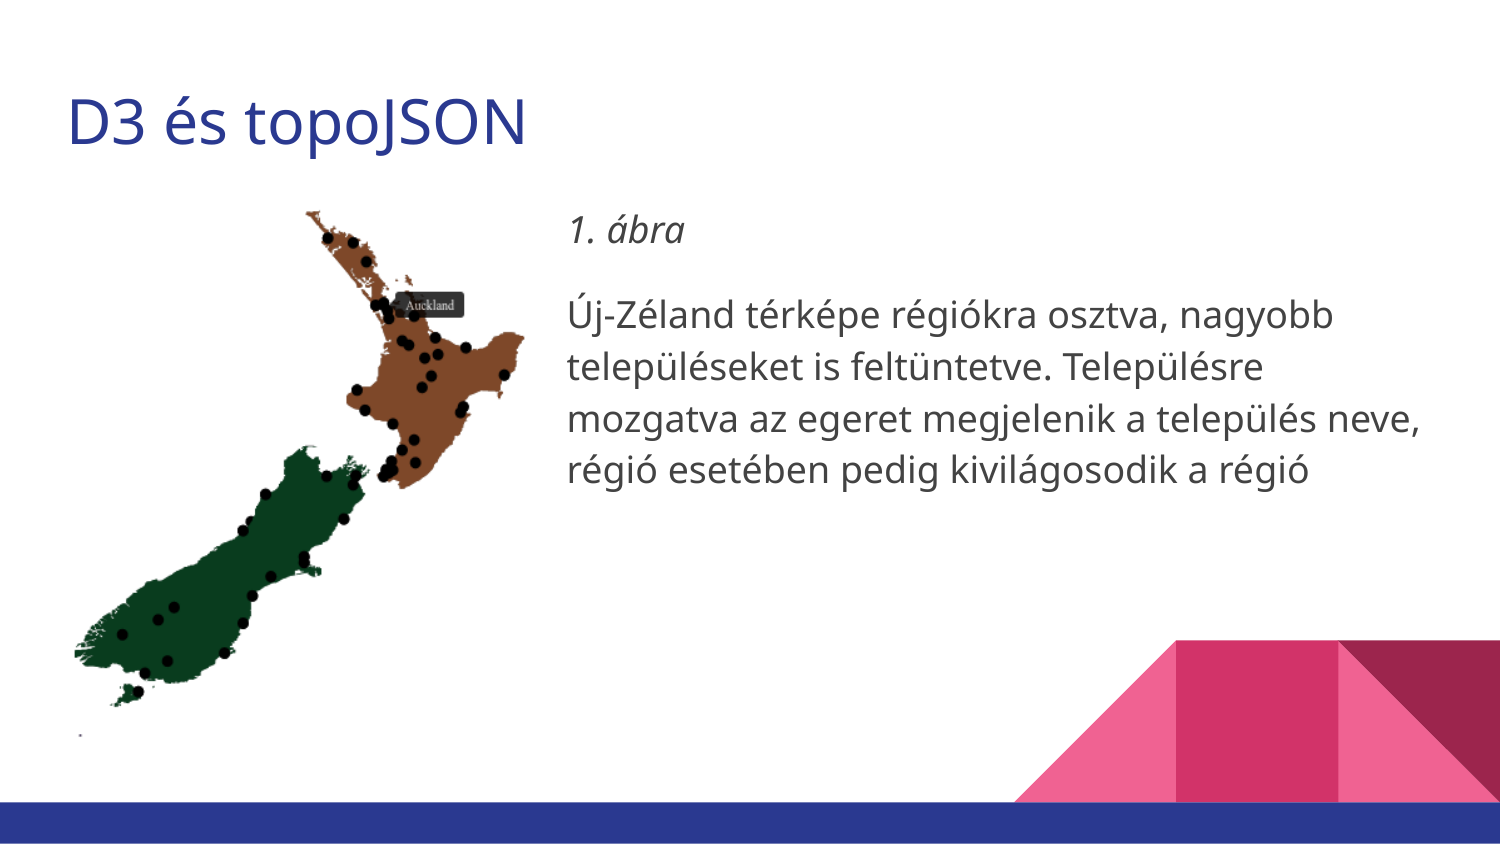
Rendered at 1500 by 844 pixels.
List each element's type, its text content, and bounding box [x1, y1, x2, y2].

list 1. ábra Új-Zéland térképe régiókra osztva, nagyobb településeket is feltüntetve. Településre mozgatva az egeret megjelenik a település neve, régió esetében pedig kivilágosodik a régió [556, 184, 1449, 733]
title D3 és topoJSON [51, 67, 1449, 167]
picture [50, 166, 552, 750]
